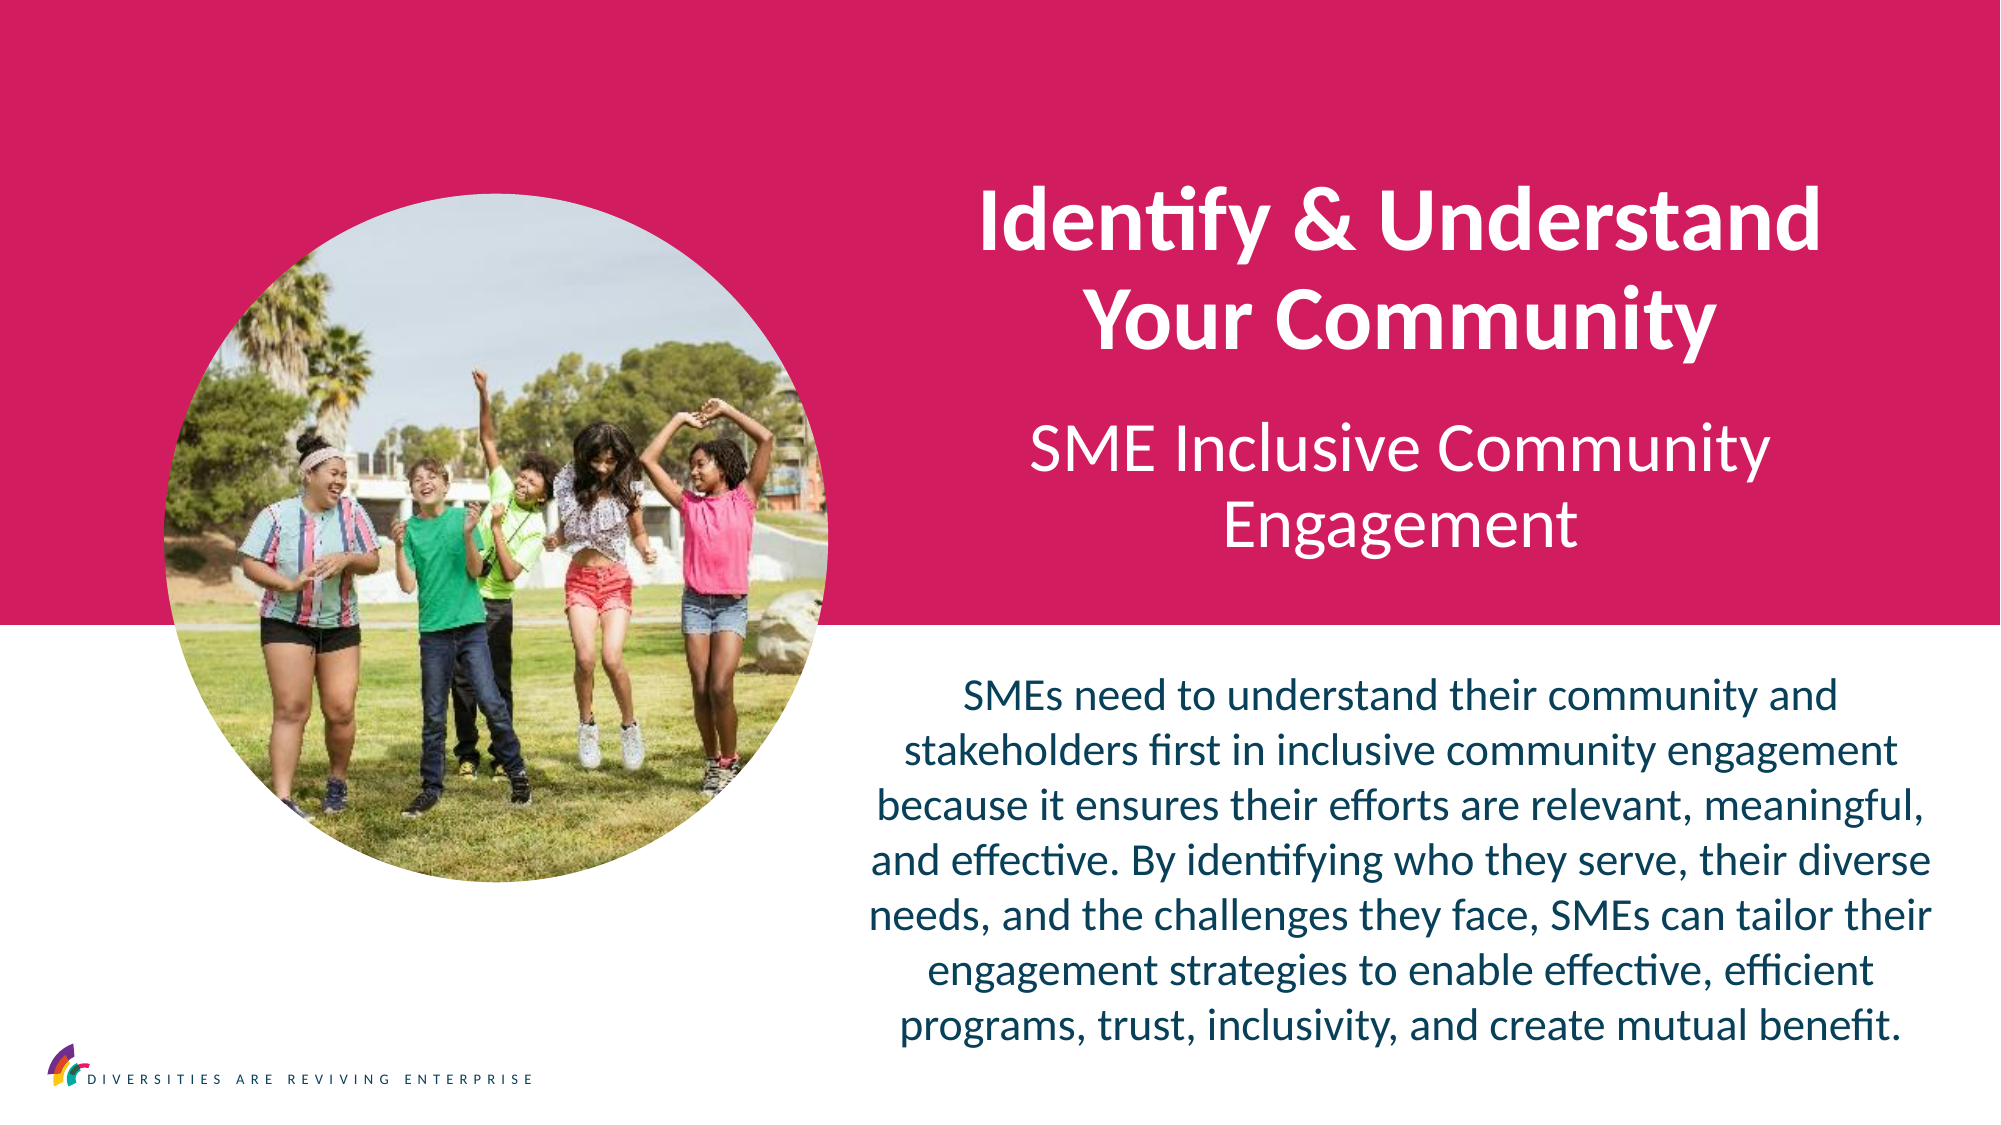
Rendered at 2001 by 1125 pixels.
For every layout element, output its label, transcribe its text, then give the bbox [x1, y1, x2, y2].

list Identify & Understand Your Community [930, 156, 1872, 473]
picture [163, 193, 829, 883]
list SME Inclusive Community Engagement [986, 402, 1816, 624]
text_box SMEs need to understand their community and stakeholders first in inclusive community engagement because it ensures their efforts are relevant, meaningful, and effective. By identifying who they serve, their diverse needs, and the challenges they face, SMEs can tailor their engagement strategies to enable effective, efficient programs, trust, inclusivity, and create mutual benefit. [842, 657, 1960, 1058]
